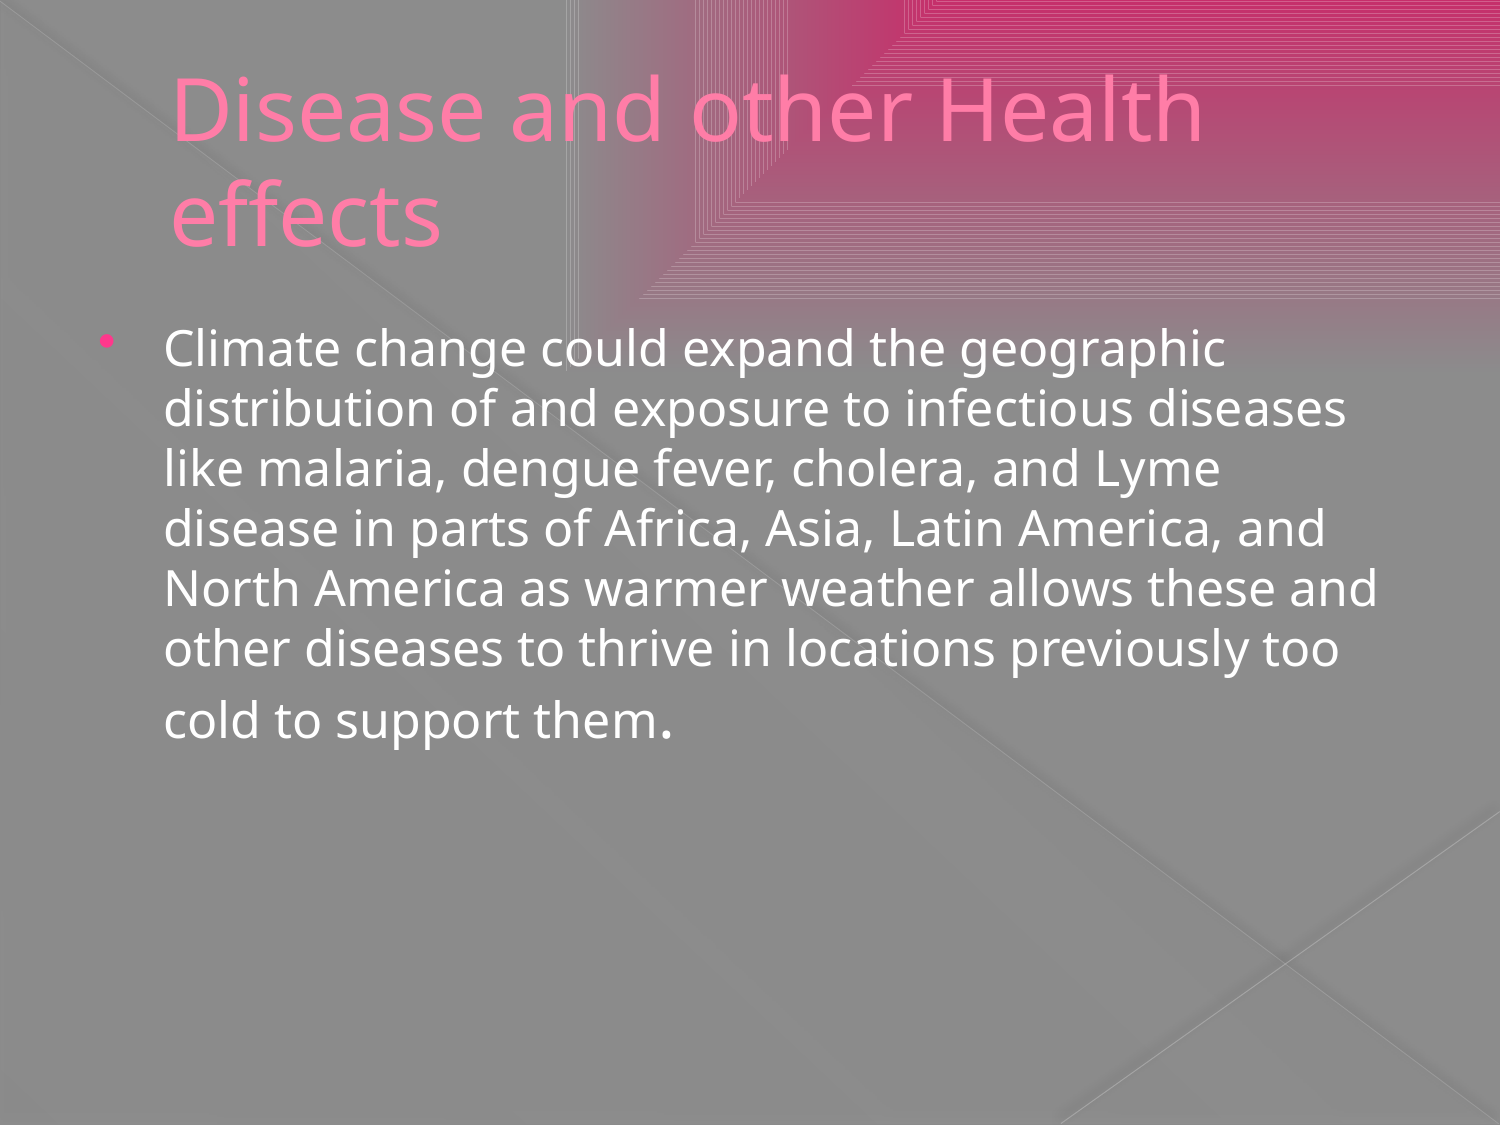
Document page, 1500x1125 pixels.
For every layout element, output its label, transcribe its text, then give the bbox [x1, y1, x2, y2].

list Climate change could expand the geographic distribution of and exposure to infectious diseases like malaria, dengue fever, cholera, and Lyme disease in parts of Africa, Asia, Latin America, and North America as warmer weather allows these and other diseases to thrive in locations previously too cold to support them. [75, 308, 1425, 1059]
title Disease and other Health effects [75, 43, 1425, 274]
